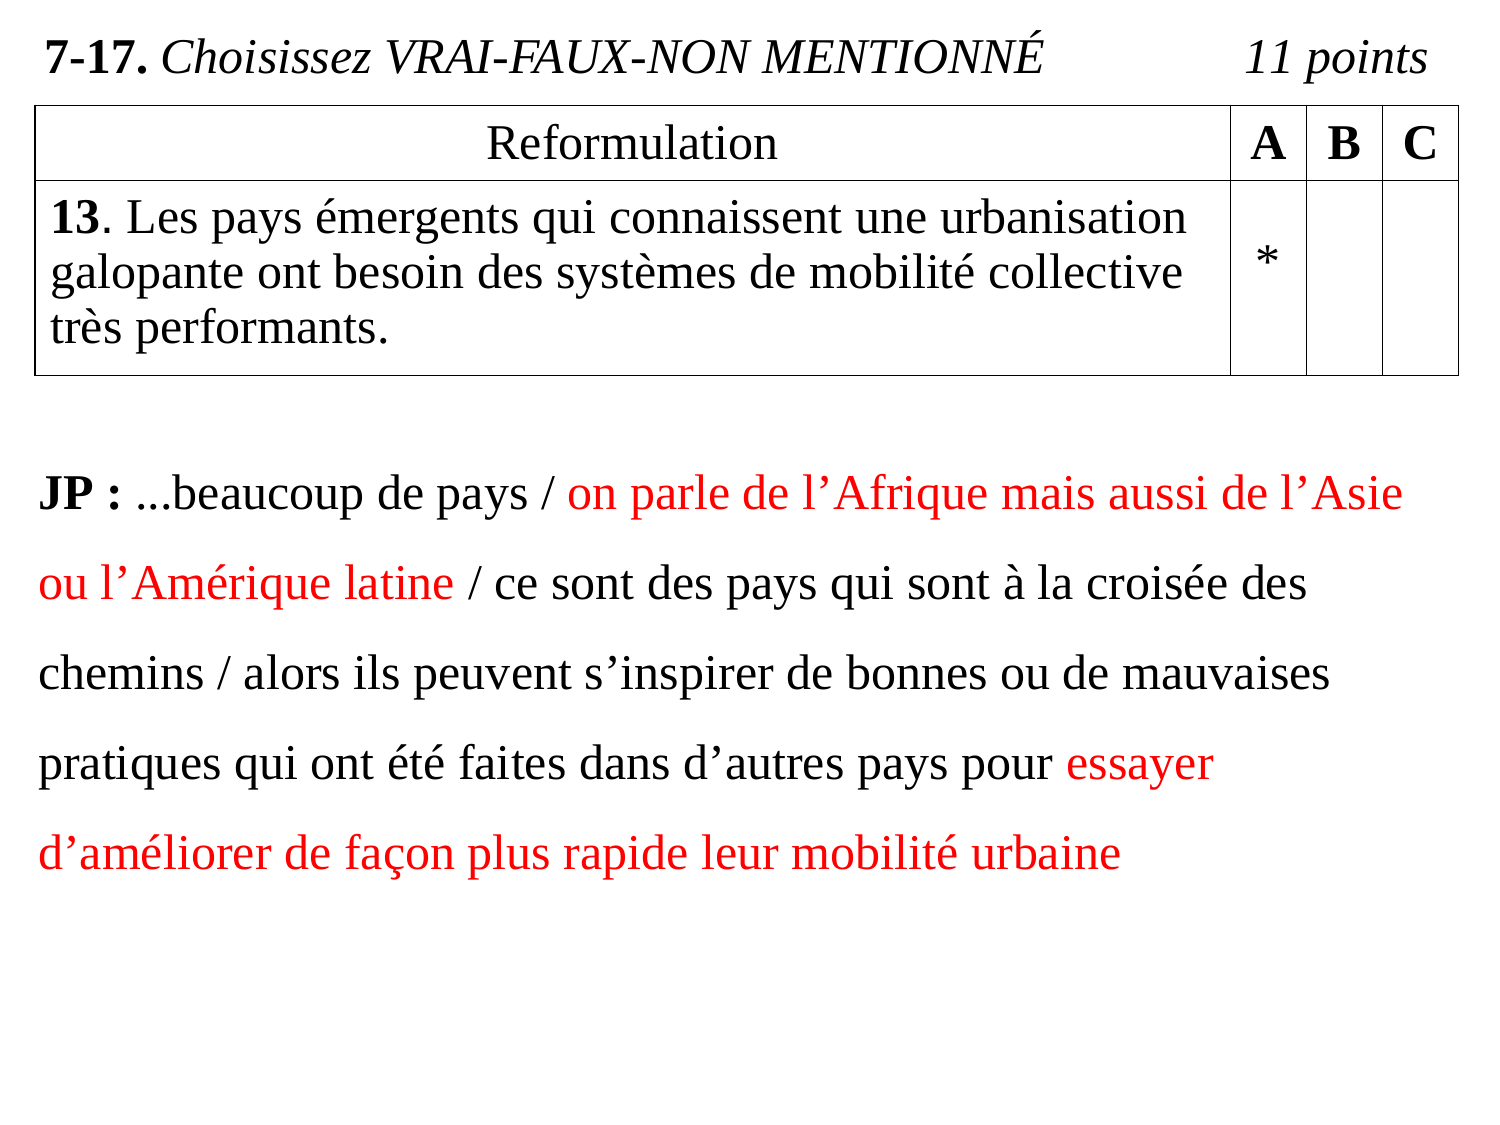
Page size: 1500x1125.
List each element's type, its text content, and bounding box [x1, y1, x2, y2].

table_cell [1307, 181, 1382, 375]
table_cell * [1231, 181, 1306, 375]
text_box JP : ...beaucoup de pays / on parle de l’Afrique mais aussi de l’Asie ou l’Amérique latine / ce sont des pays qui sont à la croisée des chemins / alors ils peuvent s’inspirer de bonnes ou de mauvaises pratiques qui ont été faites dans d’autres pays pour essayer d’améliorer de façon plus rapide leur mobilité urbaine [23, 421, 1465, 887]
table_header C [1383, 106, 1458, 180]
table_cell [1383, 181, 1458, 375]
table_header A [1231, 106, 1306, 180]
table_header Reformulation [36, 106, 1230, 180]
table_cell 13. Les pays émergents qui connaissent une urbanisation galopante ont besoin des systèmes de mobilité collective très performants. [36, 181, 1230, 375]
text_box 7-17. Choisissez VRAI-FAUX-NON MENTIONNÉ 11 points [29, 16, 1471, 92]
table_header B [1307, 106, 1382, 180]
